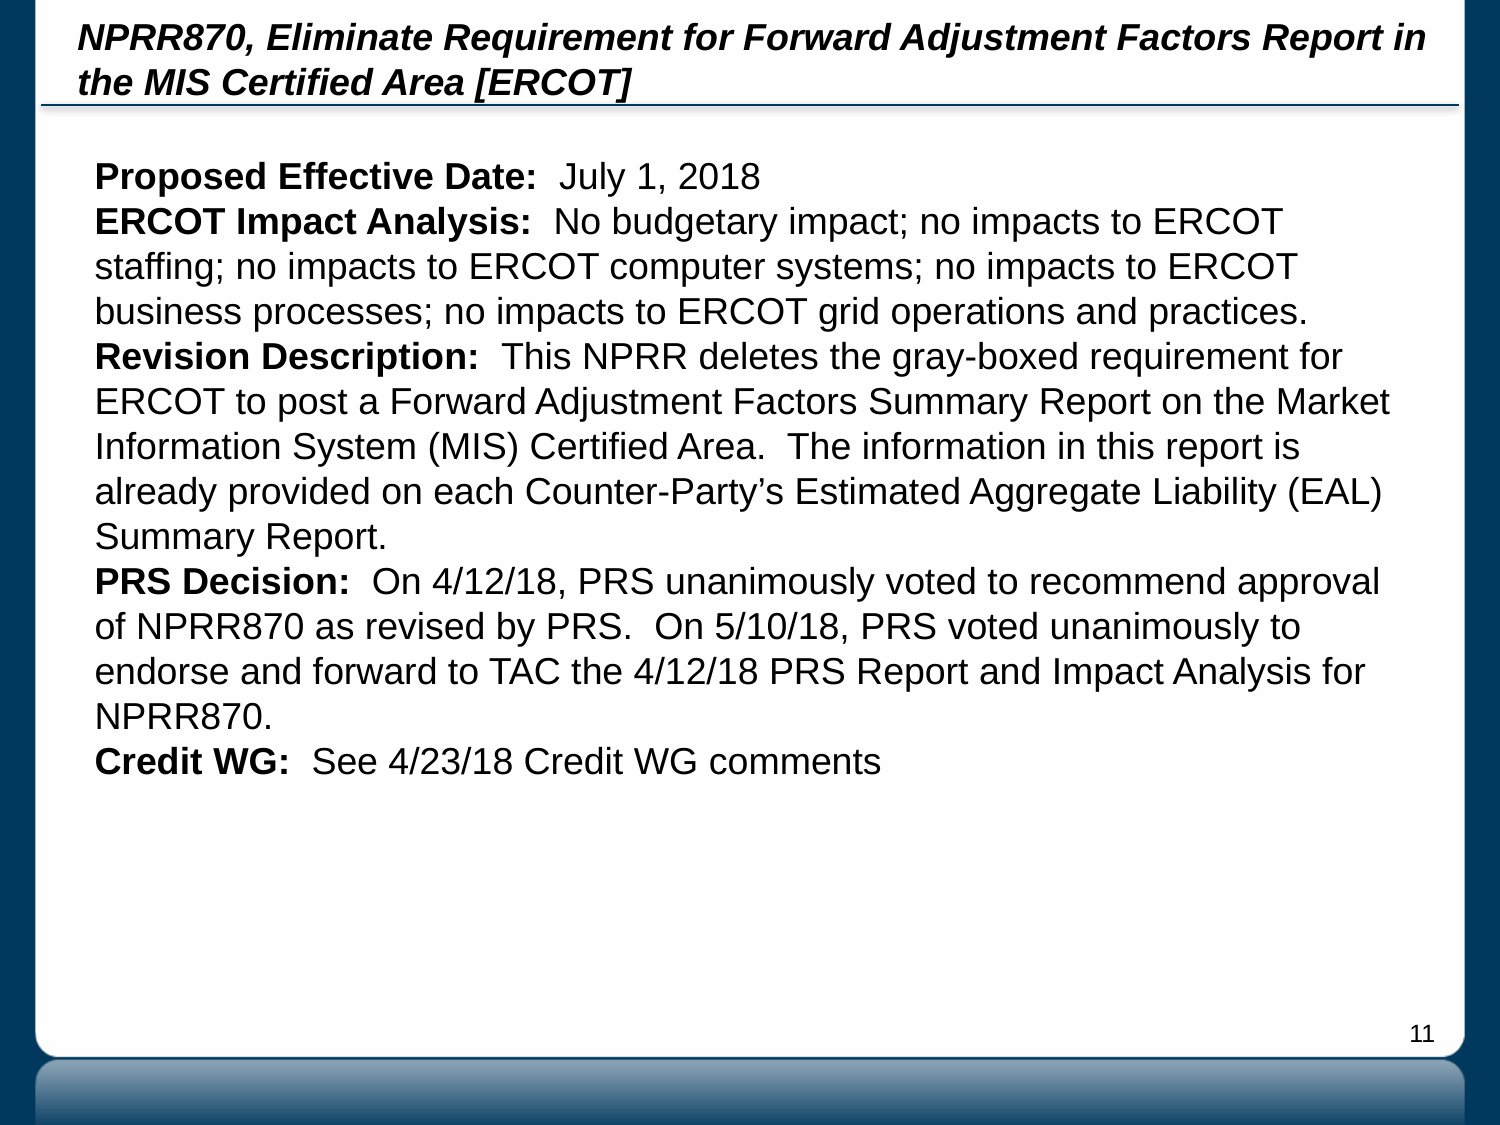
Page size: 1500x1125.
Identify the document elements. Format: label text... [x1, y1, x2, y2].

picture [35, 0, 1465, 1125]
title NPRR870, Eliminate Requirement for Forward Adjustment Factors Report in the MIS Certified Area [ERCOT] [62, 20, 1450, 97]
text_box Proposed Effective Date: July 1, 2018 ERCOT Impact Analysis: No budgetary impact; no impacts to ERCOT staffing; no impacts to ERCOT computer systems; no impacts to ERCOT business processes; no impacts to ERCOT grid operations and practices. Revision Description: This NPRR deletes the gray-boxed requirement for ERCOT to post a Forward Adjustment Factors Summary Report on the Market Information System (MIS) Certified Area. The information in this report is already provided on each Counter-Party’s Estimated Aggregate Liability (EAL) Summary Report. PRS Decision: On 4/12/18, PRS unanimously voted to recommend approval of NPRR870 as revised by PRS. On 5/10/18, PRS voted unanimously to endorse and forward to TAC the 4/12/18 PRS Report and Impact Analysis for NPRR870. Credit WG: See 4/23/18 Credit WG comments [79, 144, 1419, 789]
